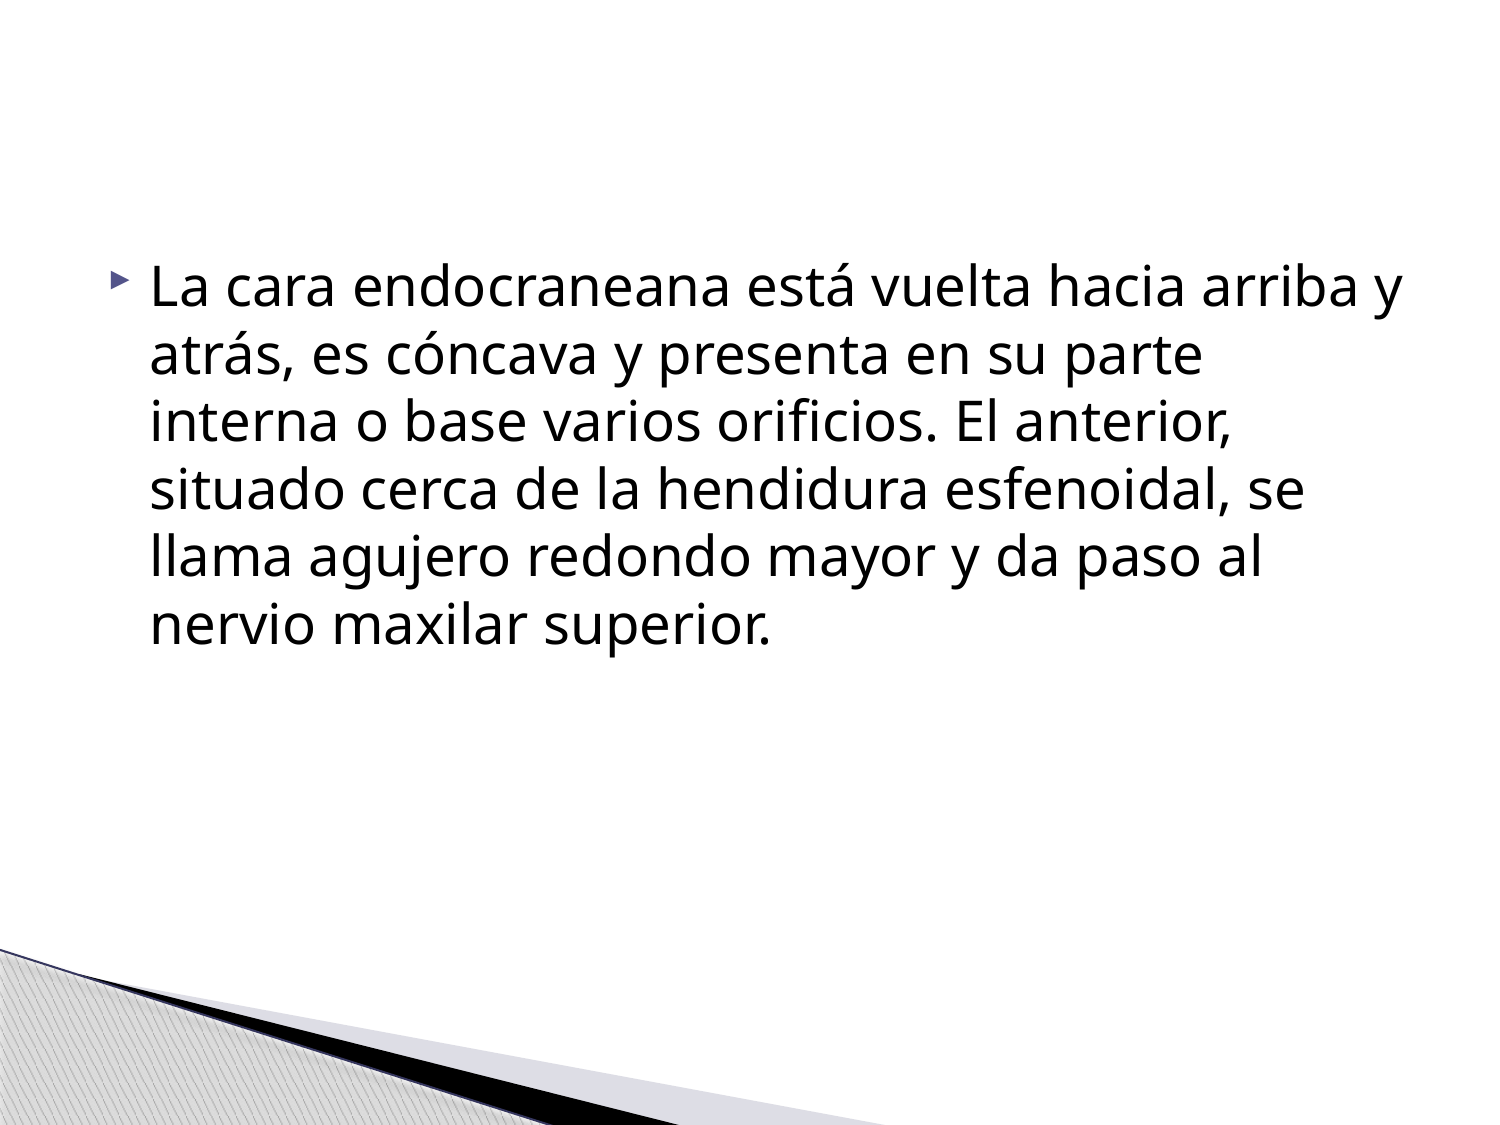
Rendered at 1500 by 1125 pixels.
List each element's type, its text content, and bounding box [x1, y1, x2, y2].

list La cara endocraneana está vuelta hacia arriba y atrás, es cóncava y presenta en su parte interna o base varios orificios. El anterior, situado cerca de la hendidura esfenoidal, se llama agujero redondo mayor y da paso al nervio maxilar superior. [75, 243, 1425, 986]
